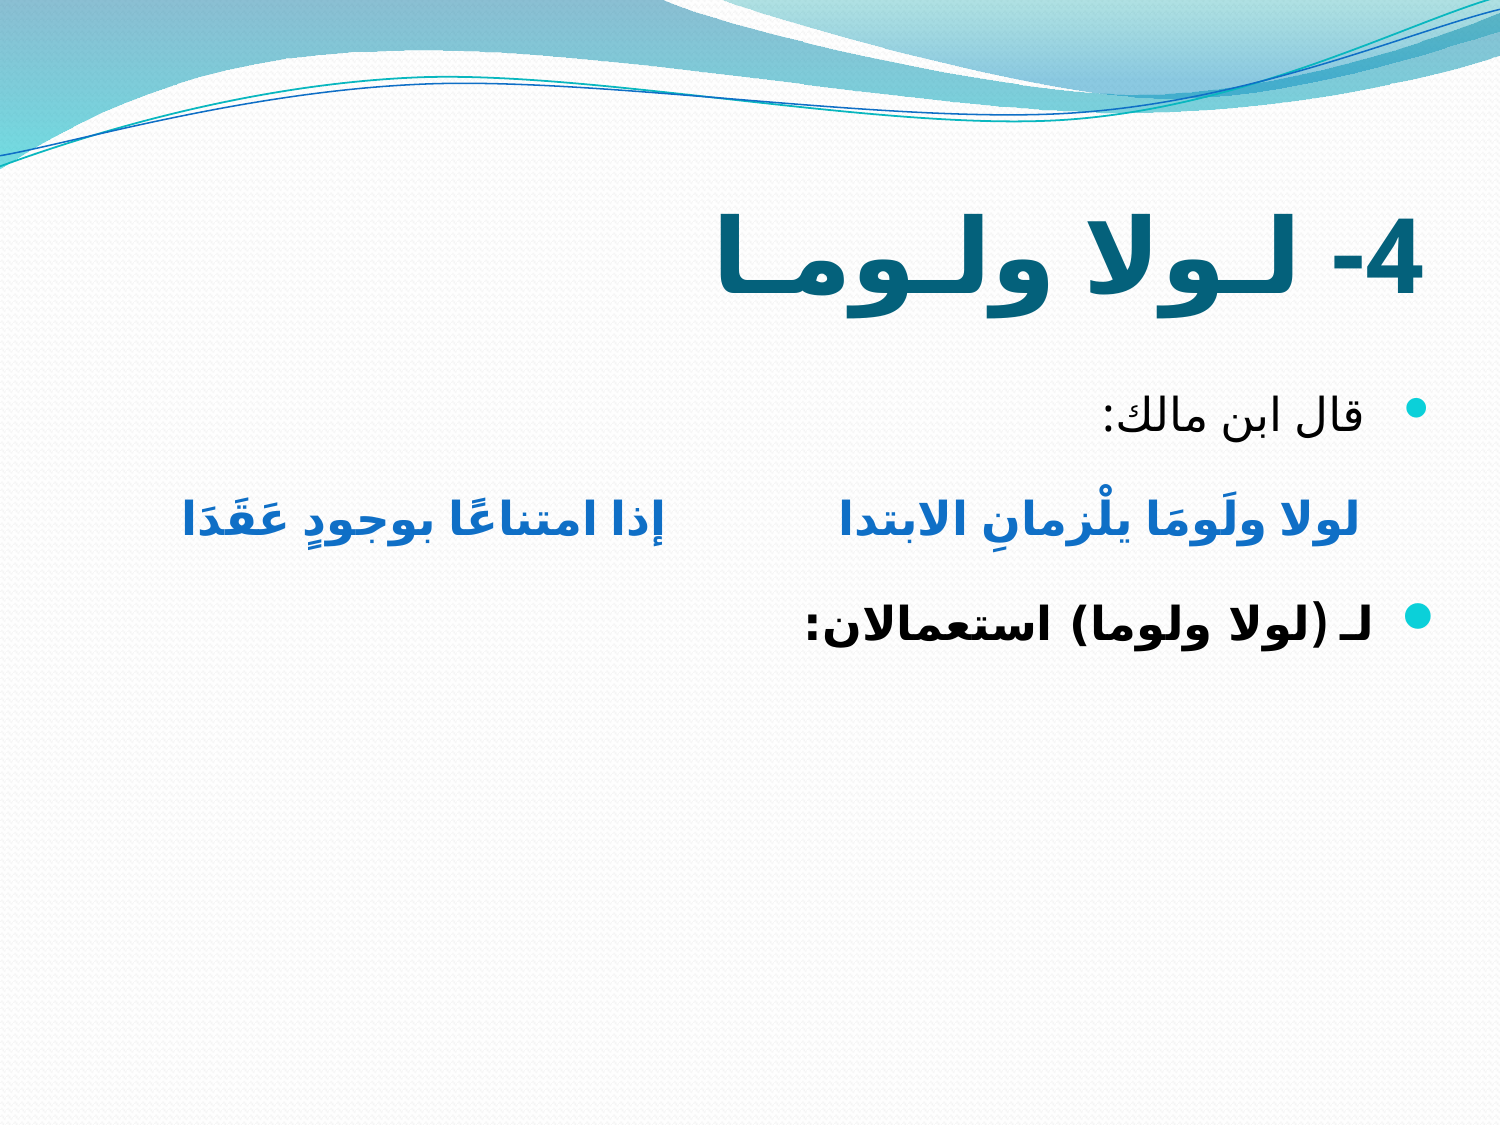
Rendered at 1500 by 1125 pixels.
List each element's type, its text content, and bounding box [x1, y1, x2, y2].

list قال ابن مالك: لولا ولَومَا يلْزمانِ الابتدا إذا امتناعًا بوجودٍ عَقَدَا لـ (لولا ولوما) استعمالان: [75, 338, 1425, 858]
title 4- لـولا ولـومـا [75, 160, 1425, 315]
